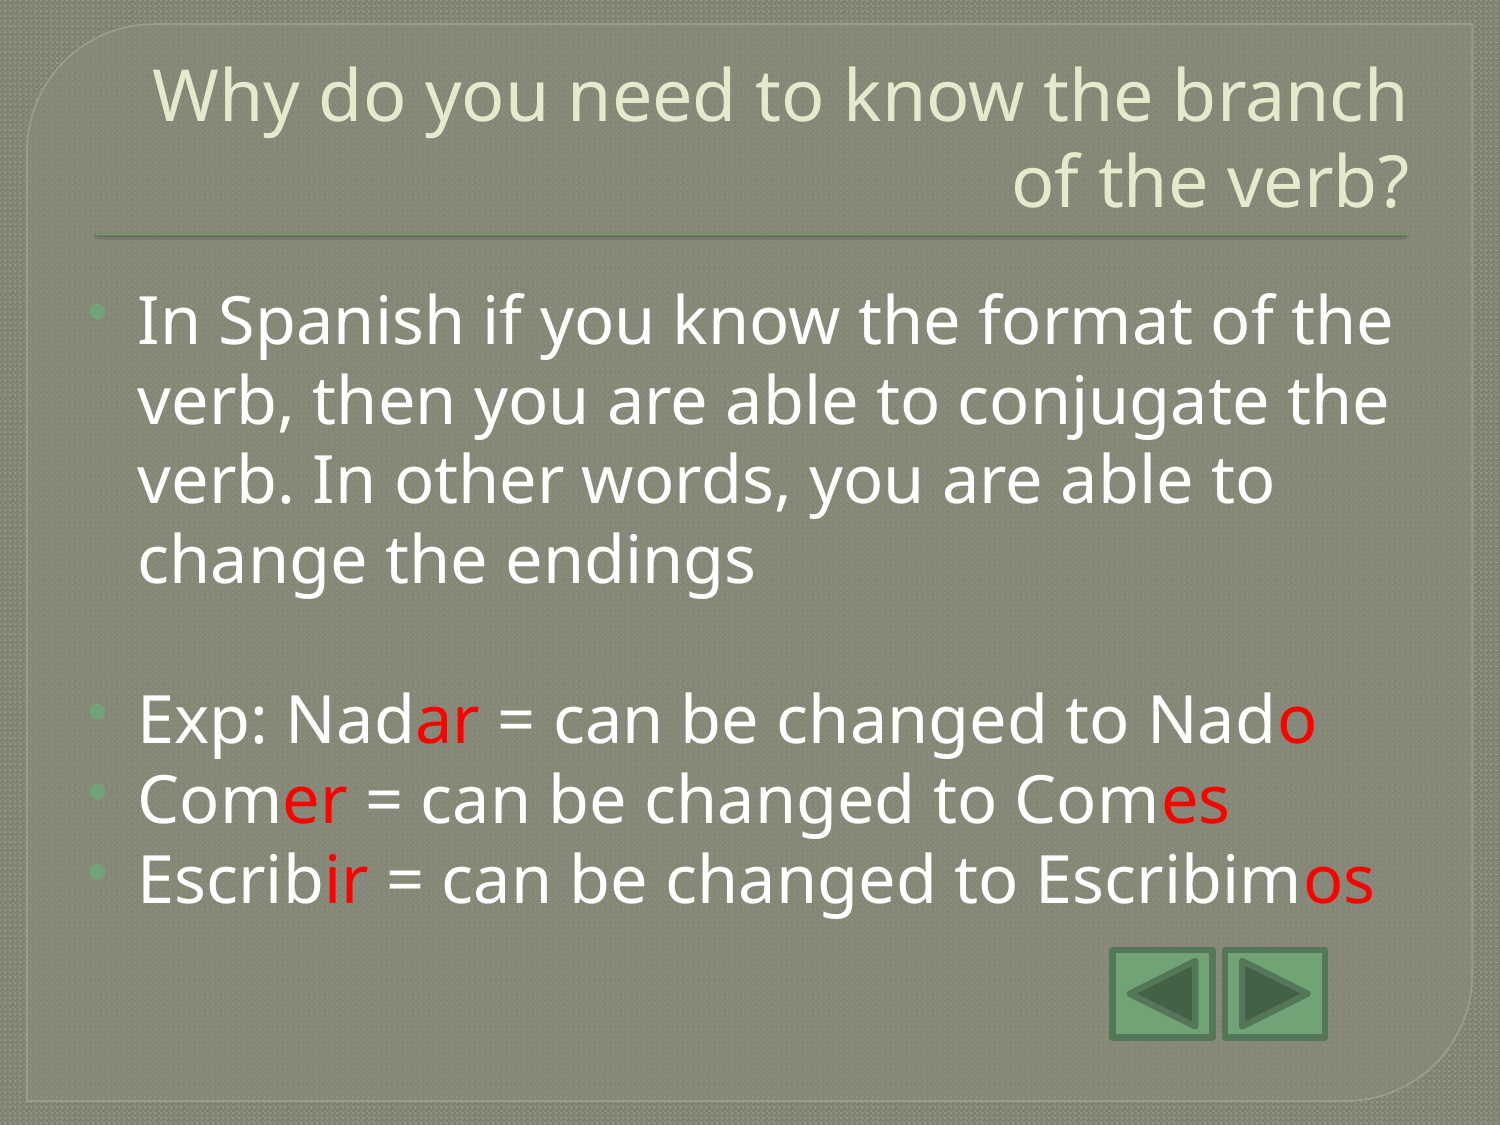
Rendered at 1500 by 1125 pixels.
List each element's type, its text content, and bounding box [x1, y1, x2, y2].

list In Spanish if you know the format of the verb, then you are able to conjugate the verb. In other words, you are able to change the endings Exp: Nadar = can be changed to Nado Comer = can be changed to Comes Escribir = can be changed to Escribimos [75, 270, 1425, 1013]
text_box [1109, 947, 1216, 1041]
text_box [1222, 947, 1328, 1041]
title Why do you need to know the branch of the verb? [75, 41, 1425, 230]
